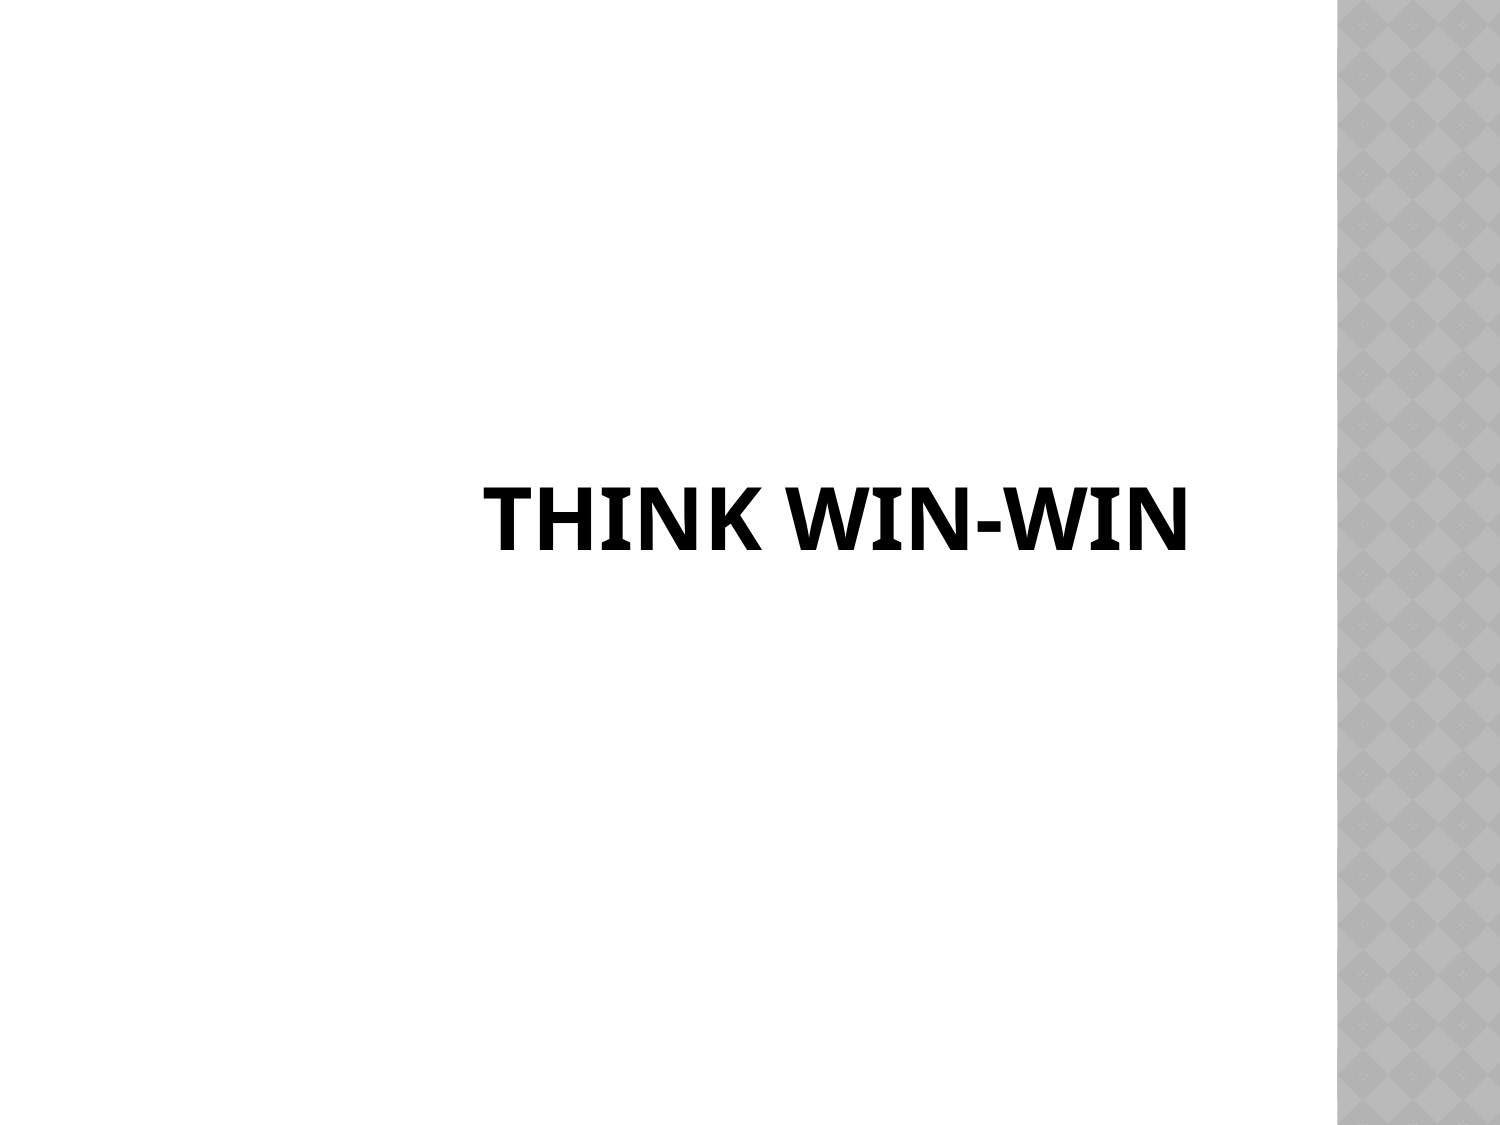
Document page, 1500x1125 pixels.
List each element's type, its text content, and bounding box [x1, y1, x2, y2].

title THINK WIN-WIN [174, 462, 1202, 687]
